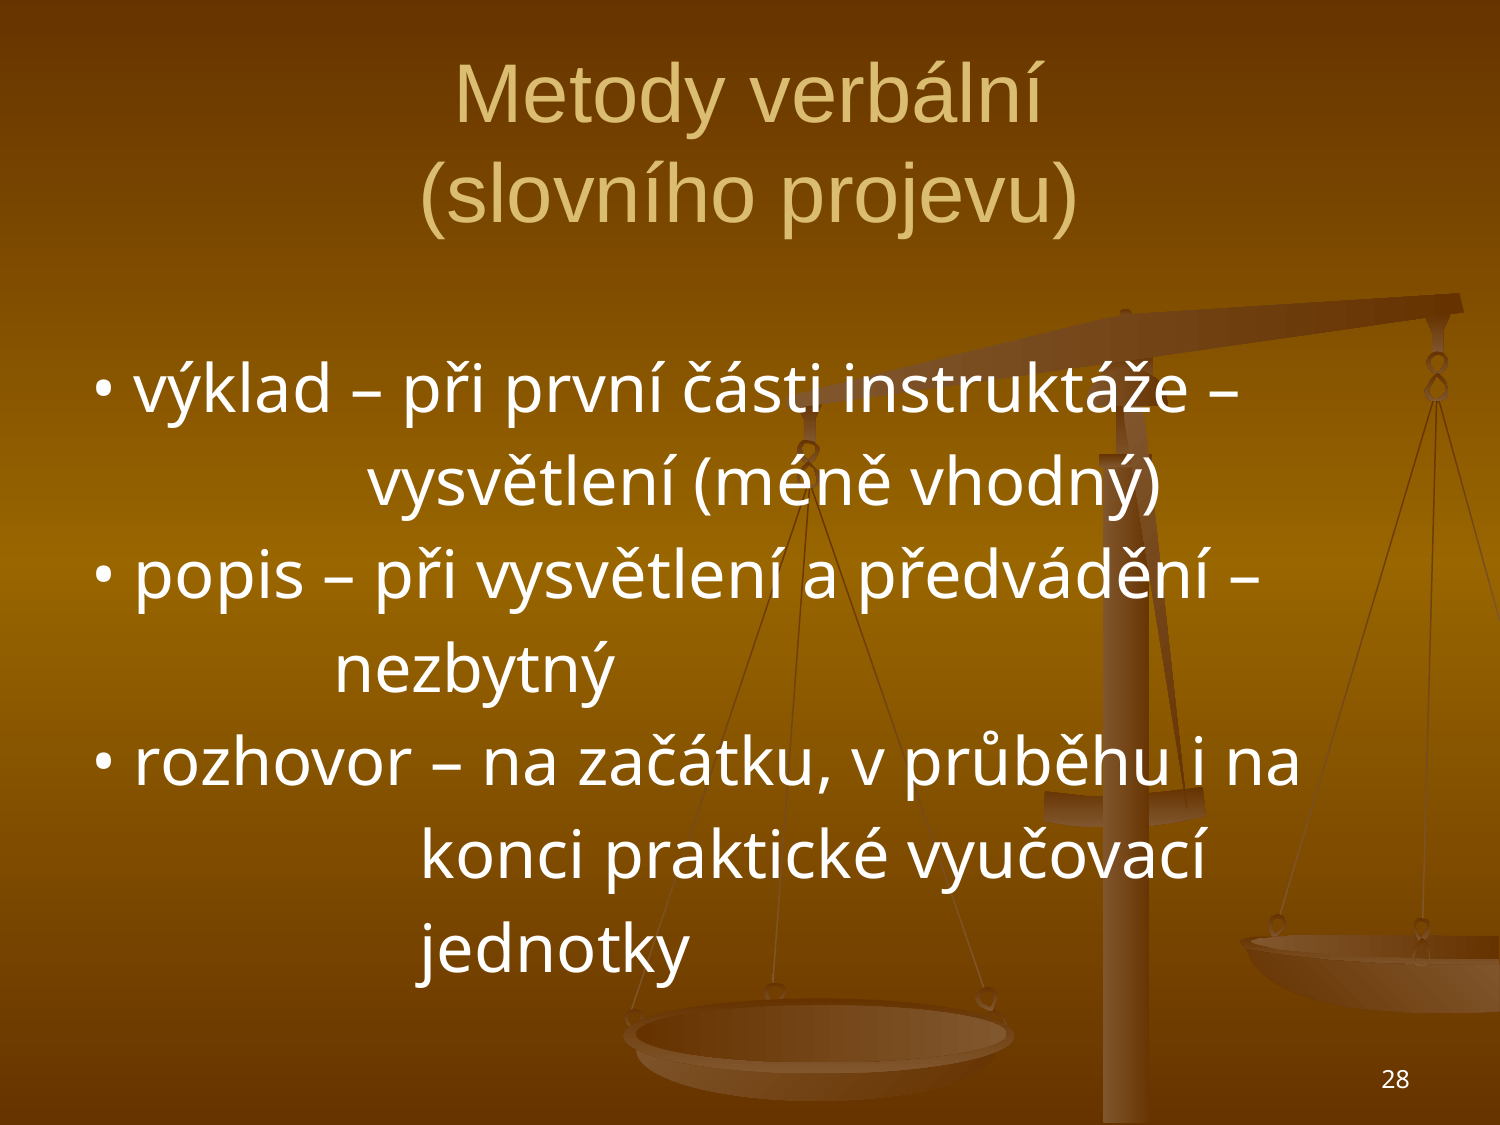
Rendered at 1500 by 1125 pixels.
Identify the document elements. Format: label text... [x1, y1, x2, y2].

list • výklad – při první části instruktáže – vysvětlení (méně vhodný) • popis – při vysvětlení a předvádění – nezbytný • rozhovor – na začátku, v průběhu i na konci praktické vyučovací jednotky [76, 337, 1428, 1082]
title Metody verbální (slovního projevu) [74, 45, 1426, 234]
slide_number 28 [1074, 1029, 1426, 1106]
